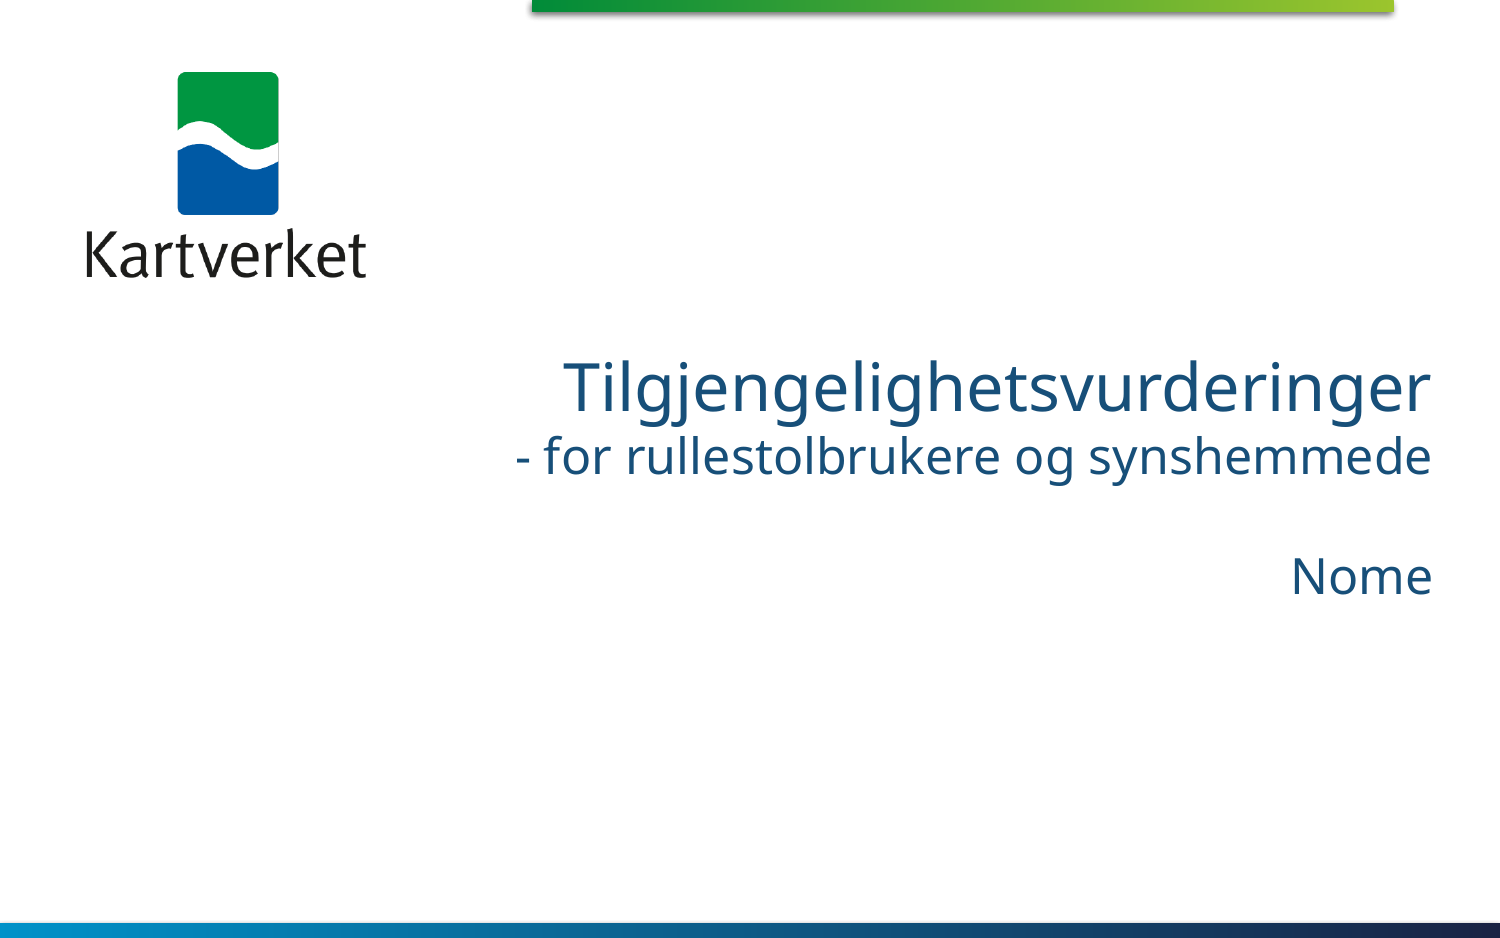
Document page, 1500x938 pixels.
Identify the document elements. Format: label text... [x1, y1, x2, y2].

text_box Tilgjengelighetsvurderinger - for rullestolbrukere og synshemmede Nome [66, 337, 1449, 613]
